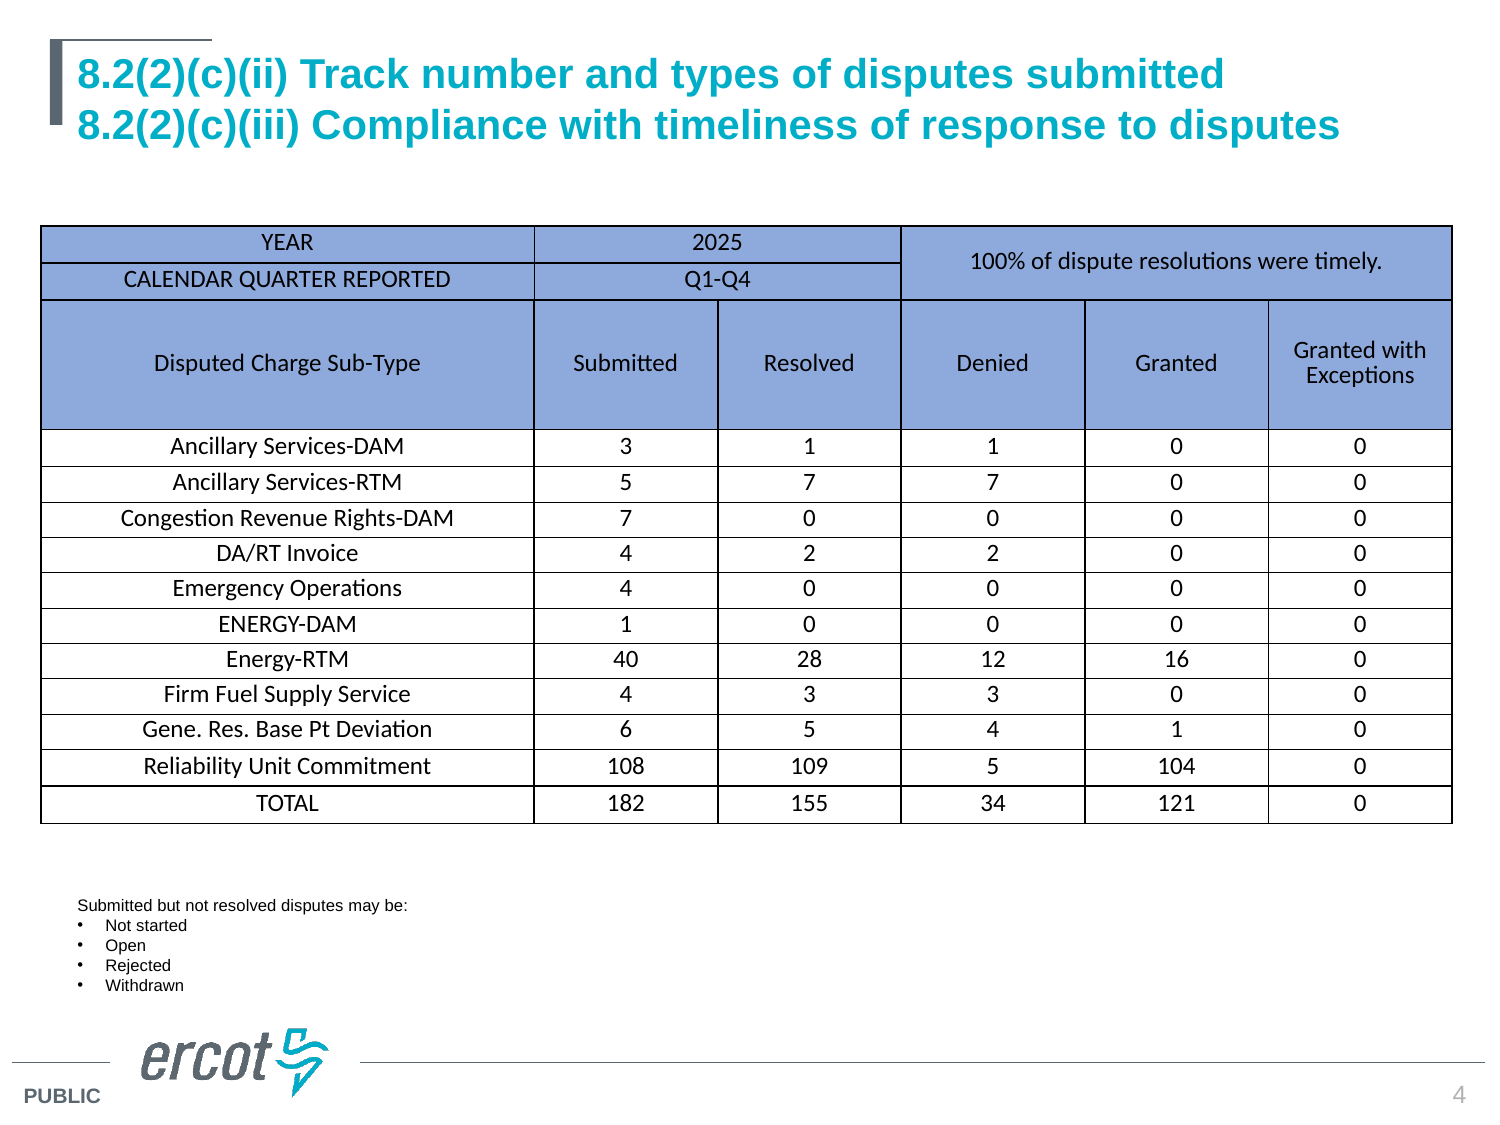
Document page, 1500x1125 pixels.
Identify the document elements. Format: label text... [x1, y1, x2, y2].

table_cell 0 [1086, 503, 1268, 537]
table_cell 182 [535, 787, 717, 823]
table_cell 6 [535, 715, 717, 749]
title 8.2(2)(c)(ii) Track number and types of disputes submitted 8.2(2)(c)(iii) Compliance with timeliness of response to disputes [62, 39, 1450, 163]
table_cell 108 [535, 750, 717, 785]
table_cell 0 [1269, 644, 1451, 678]
table_cell 0 [1269, 573, 1451, 608]
table_cell 0 [719, 573, 900, 608]
table_cell 155 [719, 787, 900, 823]
table_cell 0 [1086, 609, 1268, 643]
table_cell 0 [719, 609, 900, 643]
table_cell 0 [1269, 430, 1451, 466]
table_cell 2 [719, 538, 900, 572]
table_cell DA/RT Invoice [42, 538, 533, 572]
table_cell Granted [1086, 301, 1268, 429]
table_cell 104 [1086, 750, 1268, 785]
table_cell Reliability Unit Commitment [42, 750, 533, 785]
table_cell Congestion Revenue Rights-DAM [42, 503, 533, 537]
table_header YEAR [42, 227, 534, 262]
table_cell Denied [902, 301, 1084, 429]
table_cell 0 [1269, 787, 1451, 823]
table_cell 0 [1269, 750, 1451, 785]
table_cell 12 [902, 644, 1084, 678]
table_cell 0 [1269, 715, 1451, 749]
table_cell 3 [719, 679, 900, 714]
table_cell 0 [1269, 609, 1451, 643]
table_cell 34 [902, 787, 1084, 823]
table_cell 3 [902, 679, 1084, 714]
table_cell Ancillary Services-RTM [42, 467, 533, 502]
table_cell 1 [719, 430, 900, 466]
table_cell 3 [535, 430, 717, 466]
table_cell TOTAL [42, 787, 533, 823]
table_cell 4 [535, 573, 717, 608]
table_cell Firm Fuel Supply Service [42, 679, 533, 714]
table_cell 0 [902, 503, 1084, 537]
picture [137, 1024, 332, 1100]
table_cell 16 [1086, 644, 1268, 678]
table_cell 0 [1269, 679, 1451, 714]
table_cell 5 [719, 715, 900, 749]
table_cell 1 [902, 430, 1084, 466]
table_cell 5 [535, 467, 717, 502]
table_cell 0 [1086, 430, 1268, 466]
table_header 100% of dispute resolutions were timely. [902, 227, 1451, 299]
table_cell 0 [719, 503, 900, 537]
table_cell 0 [902, 573, 1084, 608]
table_cell 0 [1086, 538, 1268, 572]
table_cell Q1-Q4 [535, 264, 900, 299]
table_cell 4 [535, 538, 717, 572]
table_cell 7 [902, 467, 1084, 502]
table_cell 109 [719, 750, 900, 785]
table_cell 0 [1269, 467, 1451, 502]
table_cell 5 [902, 750, 1084, 785]
slide_number 4 [1437, 1076, 1475, 1112]
table_cell 0 [902, 609, 1084, 643]
table_cell 2 [902, 538, 1084, 572]
table_cell 1 [535, 609, 717, 643]
table_cell CALENDAR QUARTER REPORTED [42, 264, 534, 299]
table_cell Ancillary Services-DAM [42, 430, 533, 466]
table_cell 0 [1086, 573, 1268, 608]
table_cell Gene. Res. Base Pt Deviation [42, 715, 533, 749]
table_cell ENERGY-DAM [42, 609, 533, 643]
table_cell 121 [1086, 787, 1268, 823]
table_cell Resolved [719, 301, 900, 429]
table_cell Granted with Exceptions [1269, 301, 1451, 429]
table_cell 40 [535, 644, 717, 678]
table_cell Disputed Charge Sub-Type [42, 301, 533, 429]
table_cell 7 [719, 467, 900, 502]
table_header 2025 [535, 227, 900, 262]
table_cell 28 [719, 644, 900, 678]
table_cell 1 [1086, 715, 1268, 749]
table_cell 7 [535, 503, 717, 537]
table_cell Energy-RTM [42, 644, 533, 678]
text_box Submitted but not resolved disputes may be: Not started Open Rejected Withdrawn [62, 887, 863, 1002]
table_cell Emergency Operations [42, 573, 533, 608]
table_cell 0 [1269, 538, 1451, 572]
table_cell 0 [1086, 679, 1268, 714]
table_cell 4 [902, 715, 1084, 749]
table_cell 4 [535, 679, 717, 714]
table_cell Submitted [535, 301, 717, 429]
table_cell 0 [1086, 467, 1268, 502]
table_cell 0 [1269, 503, 1451, 537]
